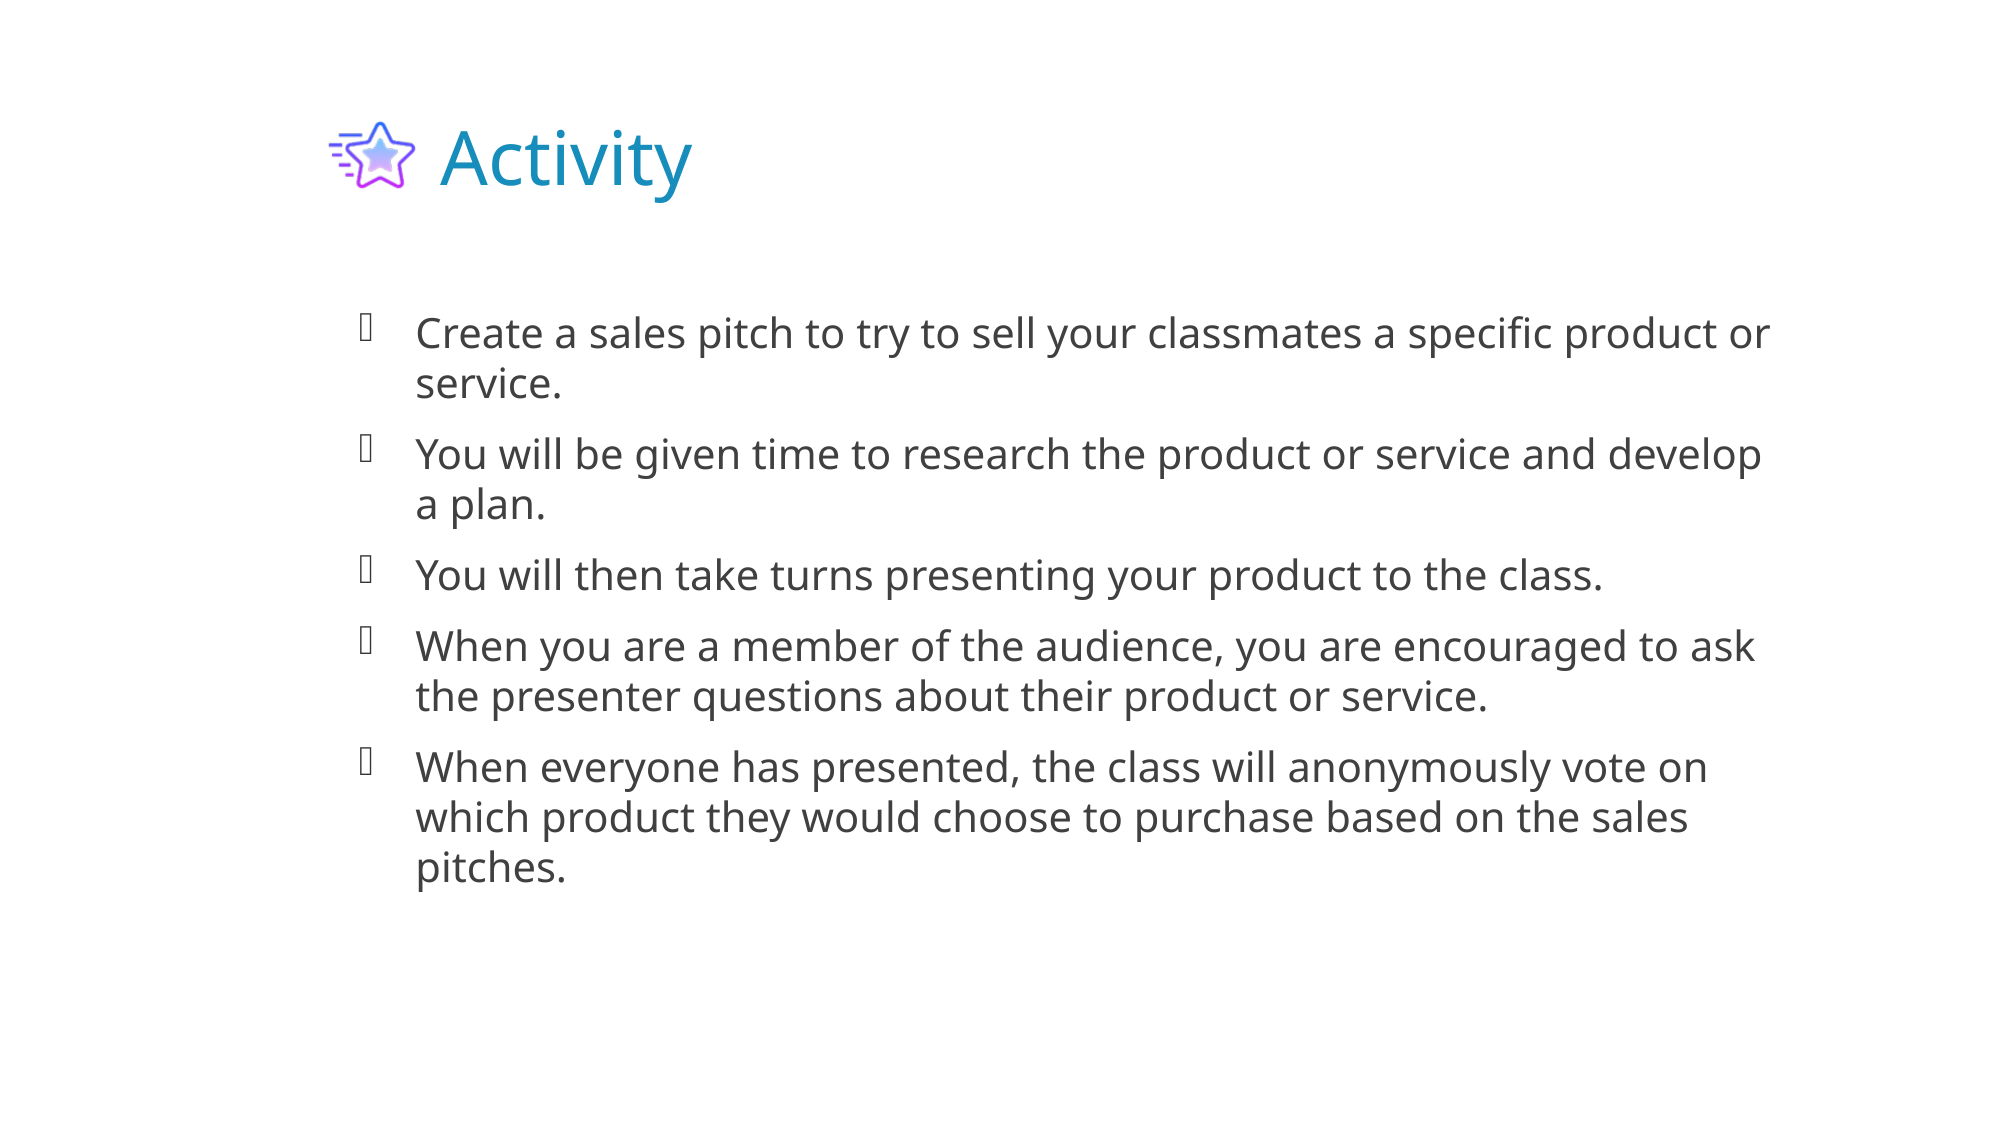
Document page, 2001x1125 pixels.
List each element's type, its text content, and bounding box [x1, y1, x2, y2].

list Create a sales pitch to try to sell your classmates a specific product or service. You will be given time to research the product or service and develop a plan. You will then take turns presenting your product to the class. When you are a member of the audience, you are encouraged to ask the presenter questions about their product or service. When everyone has presented, the class will anonymously vote on which product they would choose to purchase based on the sales pitches. [344, 299, 1807, 1023]
title Activity [425, 102, 1888, 313]
picture [319, 102, 425, 208]
